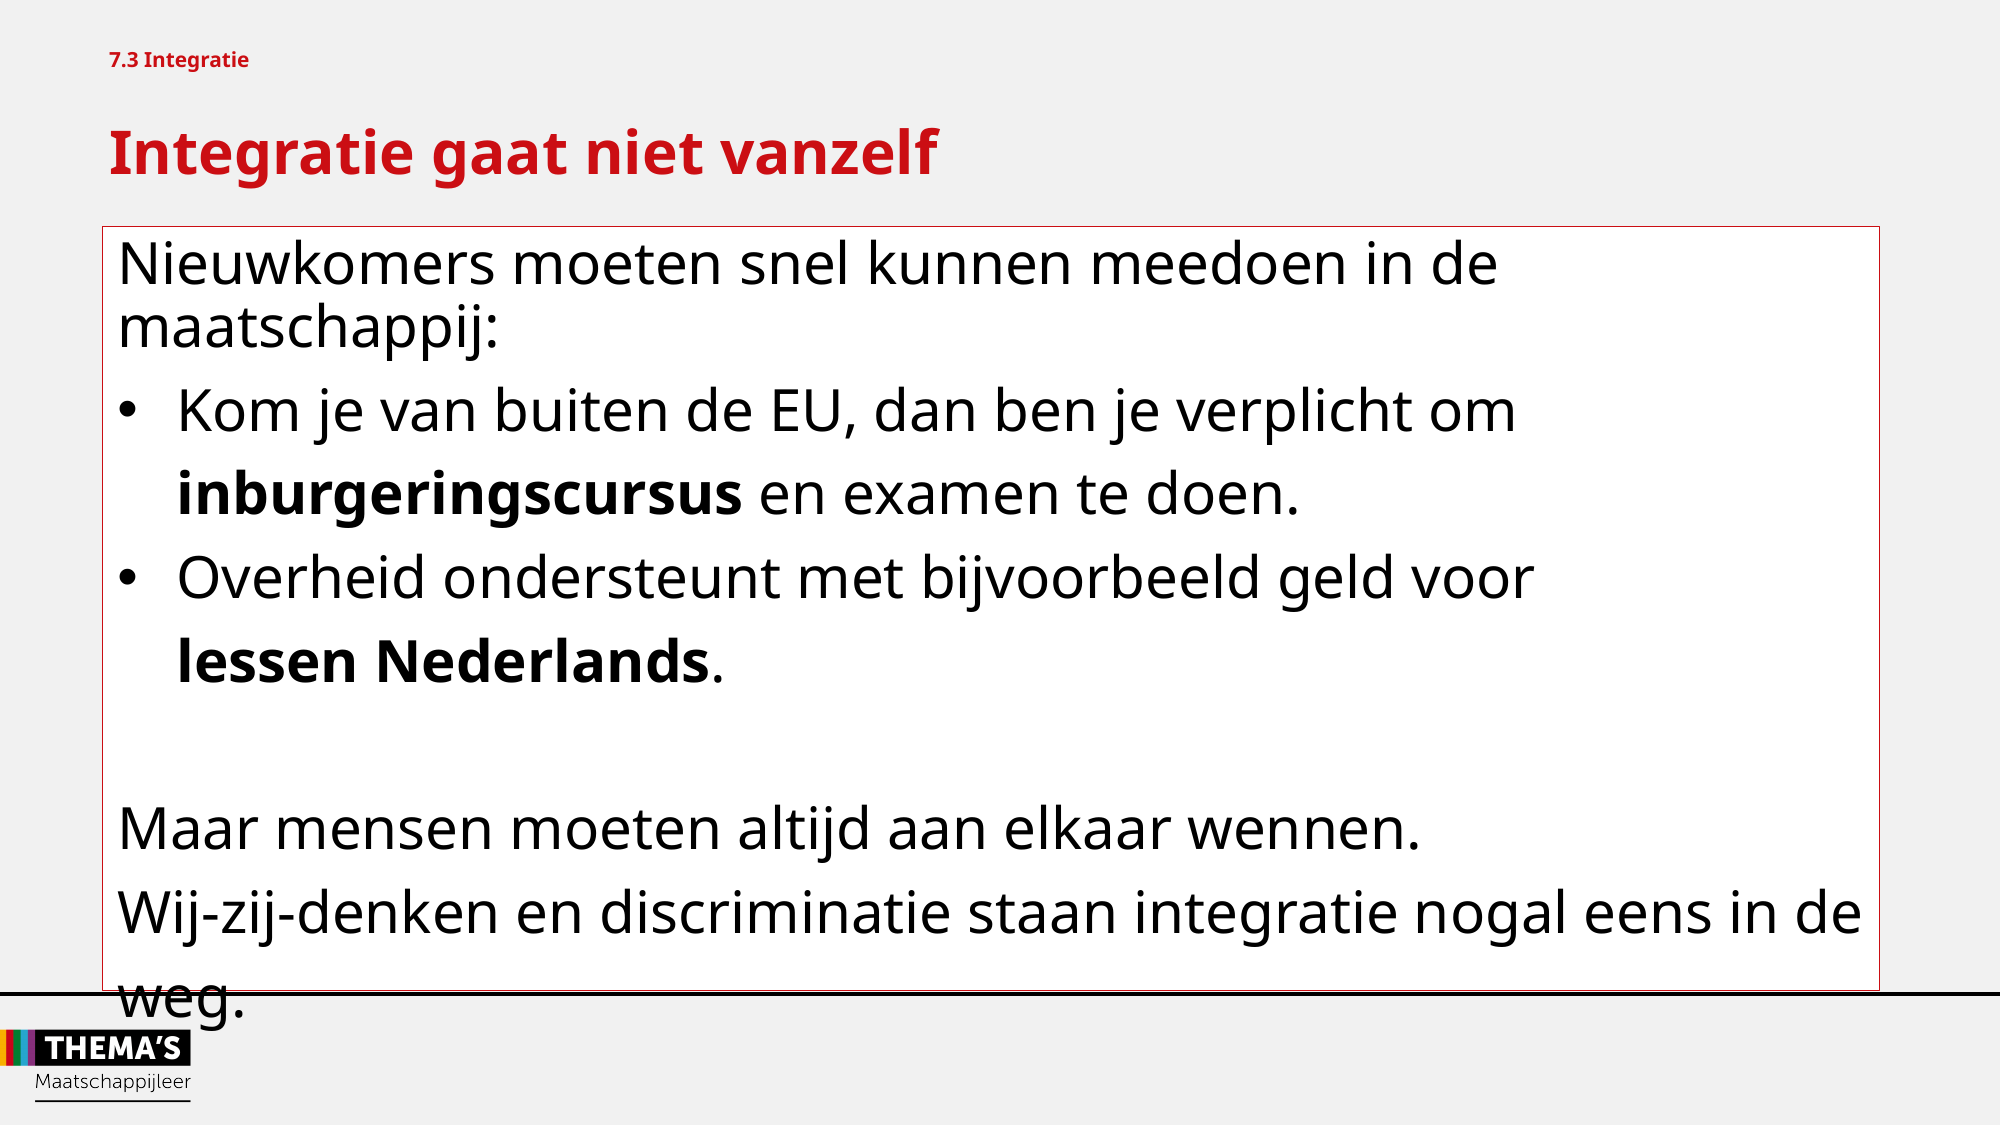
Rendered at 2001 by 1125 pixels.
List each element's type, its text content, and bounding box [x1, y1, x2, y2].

picture [0, 993, 203, 1125]
list Integratie gaat niet vanzelf [94, 114, 1879, 205]
list Nieuwkomers moeten snel kunnen meedoen in de maatschappij: Kom je van buiten de EU, dan ben je verplicht om inburgeringscursus en examen te doen. Overheid ondersteunt met bijvoorbeeld geld voor lessen Nederlands. Maar mensen moeten altijd aan elkaar wennen. Wij-zij-denken en discriminatie staan integratie nogal eens in de weg. [102, 226, 1880, 991]
list 7.3 Integratie [94, 33, 941, 88]
